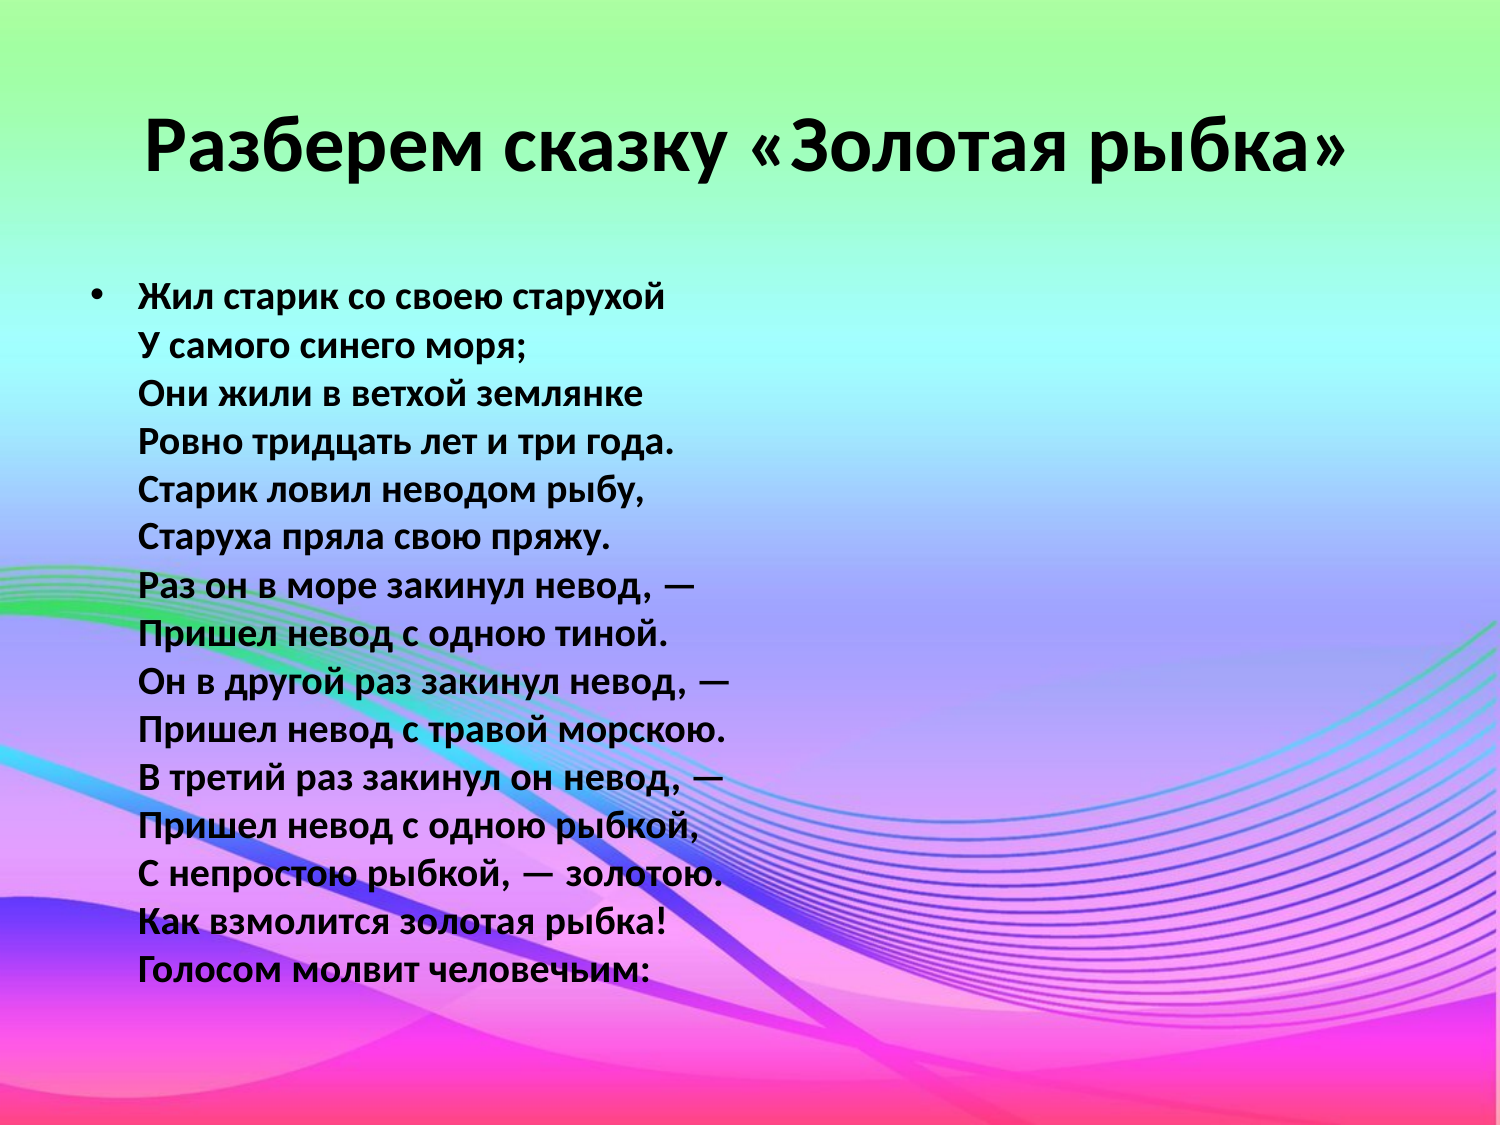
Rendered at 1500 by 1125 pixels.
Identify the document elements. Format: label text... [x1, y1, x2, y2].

title Разберем сказку «Золотая рыбка» [75, 45, 1425, 233]
picture [0, 0, 1500, 1125]
list Жил старик со своею старухой У самого синего моря; Они жили в ветхой землянке Ровно тридцать лет и три года. Старик ловил неводом рыбу, Старуха пряла свою пряжу. Раз он в море закинул невод, — Пришел невод с одною тиной. Он в другой раз закинул невод, — Пришел невод с травой морскою. В третий раз закинул он невод, — Пришел невод с одною рыбкой, С непростою рыбкой, — золотою. Как взмолится золотая рыбка! Голосом молвит человечьим: [75, 262, 1425, 1005]
